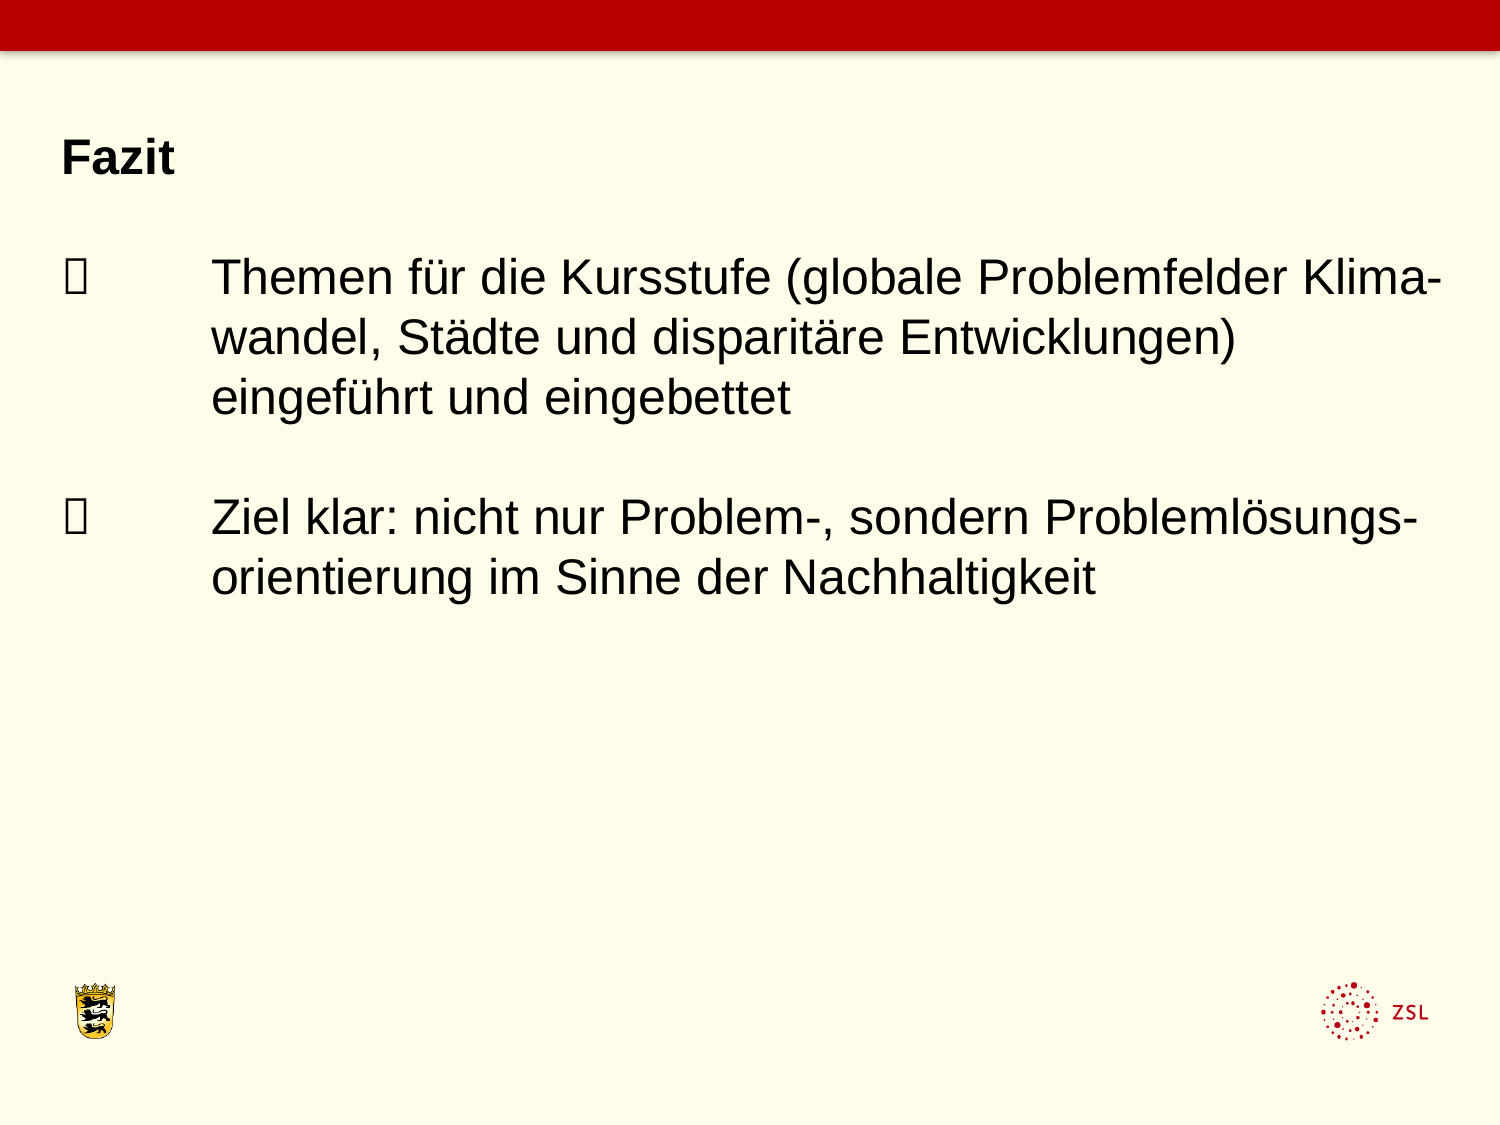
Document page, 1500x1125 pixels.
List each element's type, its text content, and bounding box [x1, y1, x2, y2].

text_box Fazit  Themen für die Kursstufe (globale Problemfelder Klima- wandel, Städte und disparitäre Entwicklungen) eingeführt und eingebettet  Ziel klar: nicht nur Problem-, sondern Problemlösungs- orientierung im Sinne der Nachhaltigkeit [46, 117, 1460, 733]
picture [73, 981, 117, 1041]
picture [1320, 981, 1429, 1041]
